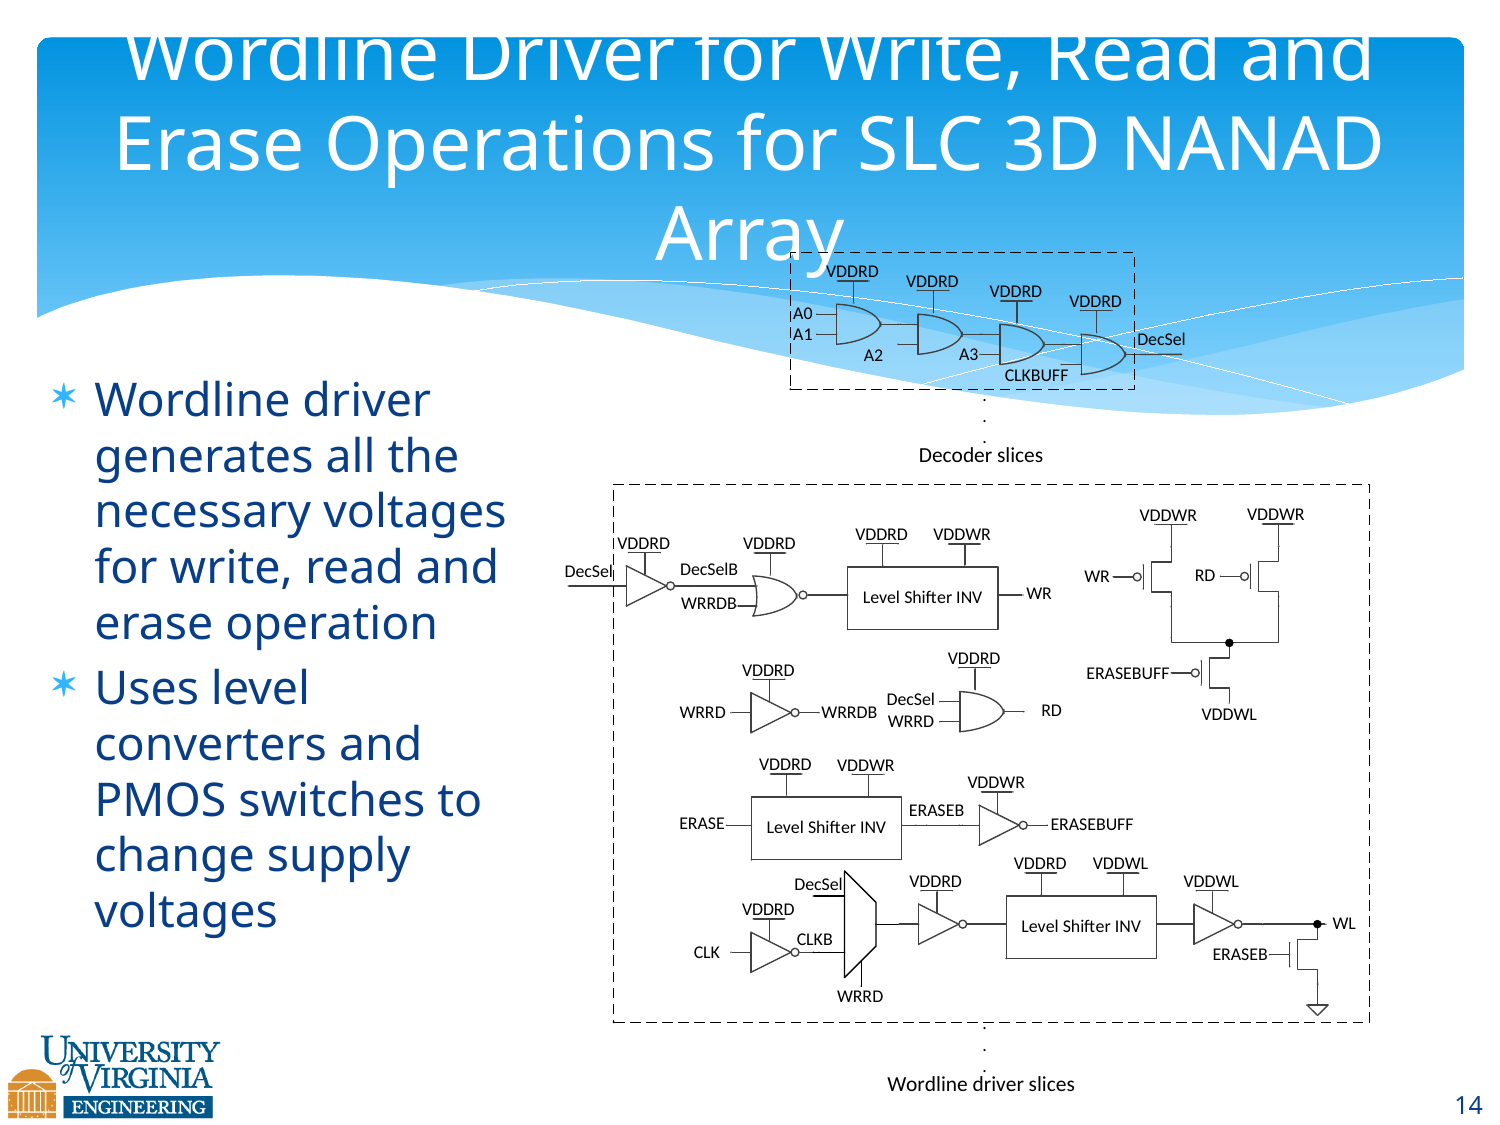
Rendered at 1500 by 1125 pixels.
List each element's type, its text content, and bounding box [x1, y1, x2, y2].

list Wordline driver generates all the necessary voltages for write, read and erase operation Uses level converters and PMOS switches to change supply voltages [37, 362, 525, 1005]
picture [562, 249, 1373, 1101]
title Wordline Driver for Write, Read and Erase Operations for SLC 3D NANAD Array [75, 37, 1425, 243]
slide_number 14 [1437, 1087, 1500, 1125]
picture [0, 1030, 225, 1125]
